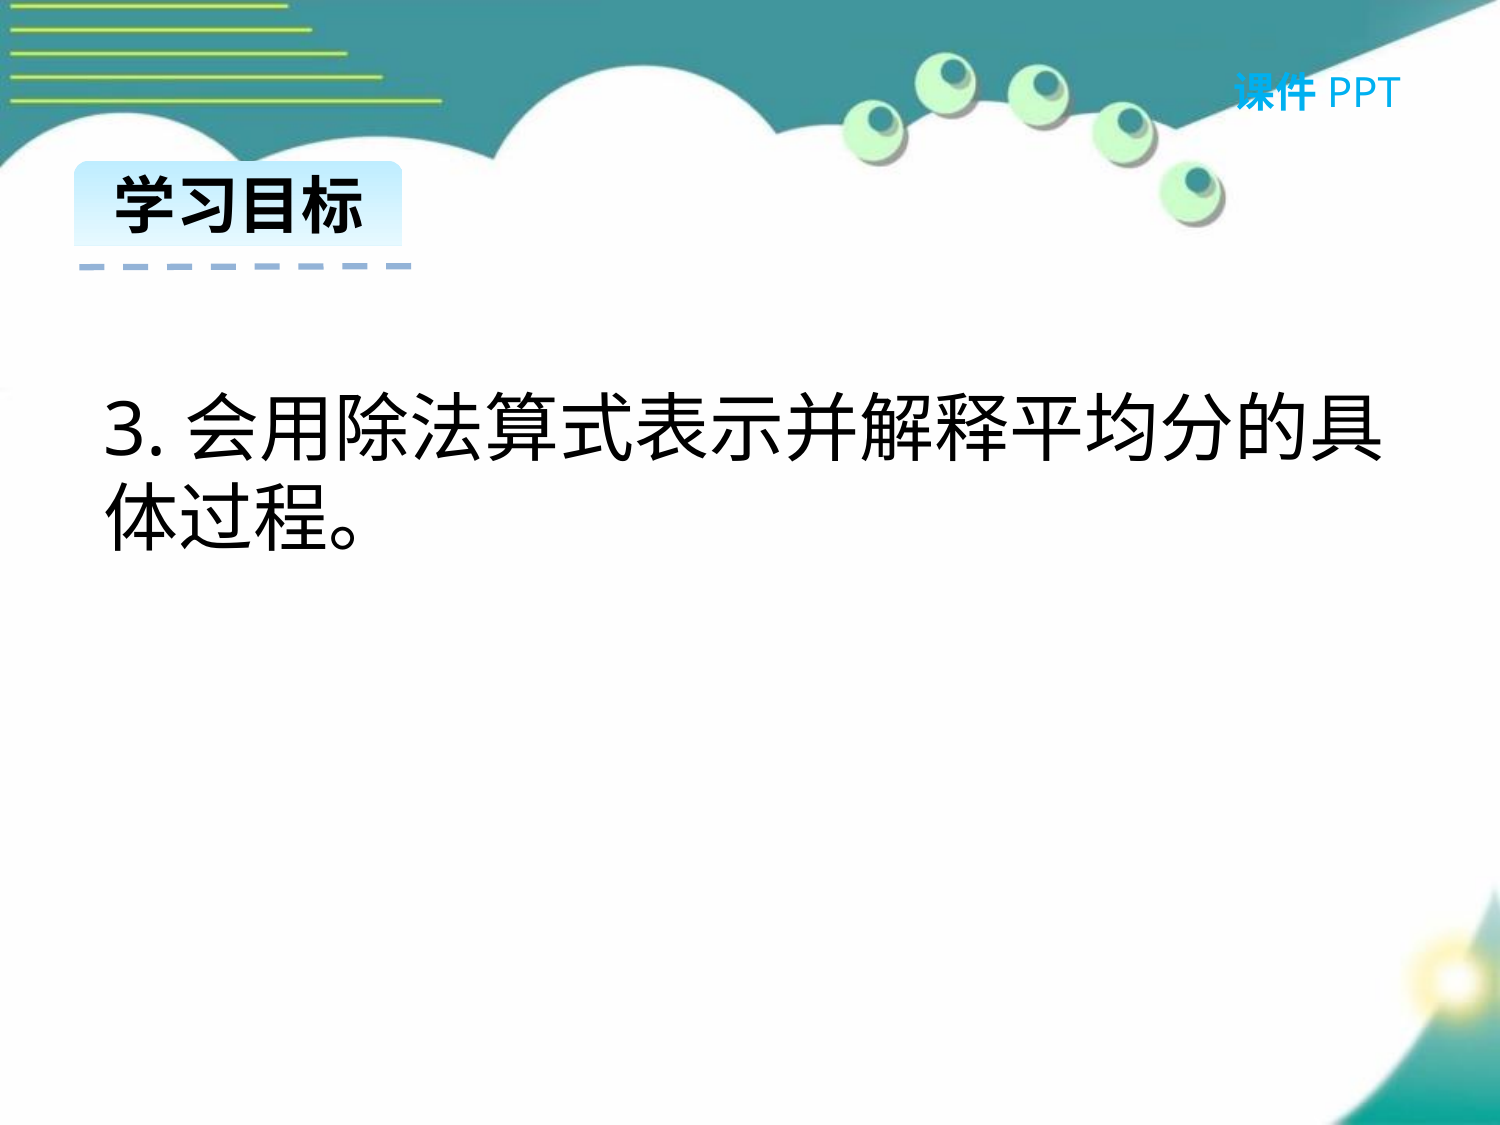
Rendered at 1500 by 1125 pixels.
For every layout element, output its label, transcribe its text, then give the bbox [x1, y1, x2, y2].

text_box 课件PPT [1218, 58, 1418, 124]
text_box 3.会用除法算式表示并解释平均分的具体过程。 [88, 373, 1438, 569]
text_box 学习目标 [74, 160, 403, 246]
picture [0, 0, 1500, 1125]
